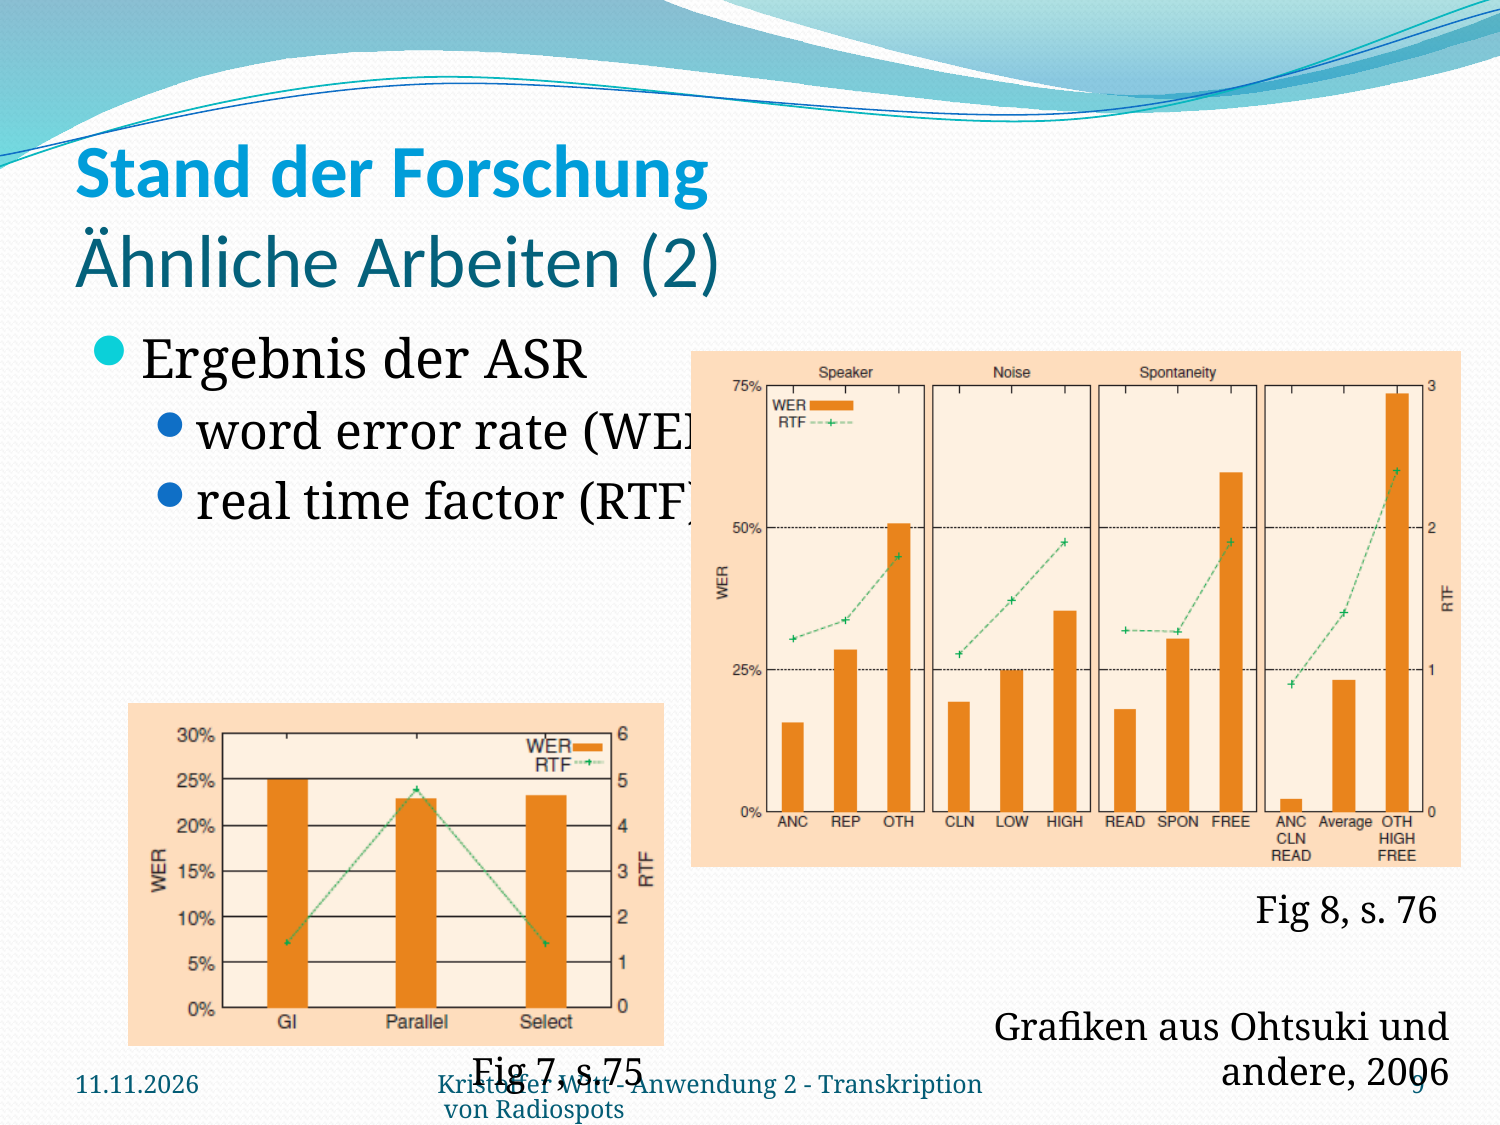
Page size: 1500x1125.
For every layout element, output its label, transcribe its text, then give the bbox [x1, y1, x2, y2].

picture [128, 702, 664, 1046]
text_box Grafiken aus Ohtsuki und andere, 2006 [890, 996, 1465, 1101]
text_box Fig 8, s. 76 [1195, 880, 1454, 939]
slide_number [75, 1042, 425, 1103]
title Stand der Forschung Ähnliche Arbeiten (2) [75, 115, 1425, 303]
slide_number 9 [1299, 1042, 1425, 1103]
list Ergebnis der ASR word error rate (WER) real time factor (RTF) [75, 317, 1425, 1038]
picture [691, 351, 1462, 867]
footer Kristoffer Witt - Anwendung 2 - Transkription von Radiospots [437, 1042, 988, 1103]
